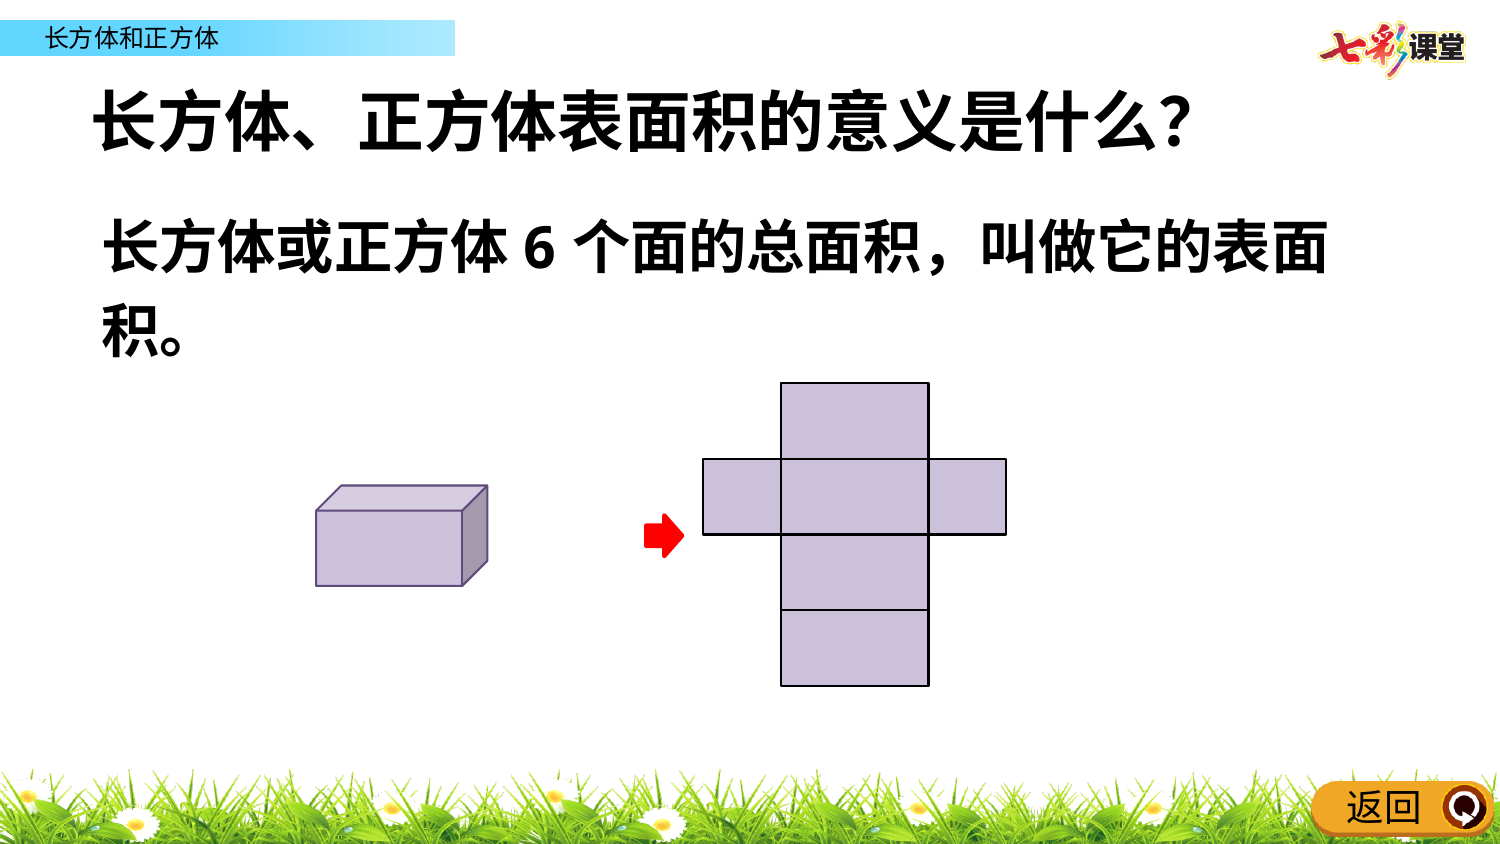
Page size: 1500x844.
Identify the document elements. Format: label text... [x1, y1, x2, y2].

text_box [645, 382, 1007, 686]
text_box [314, 483, 490, 589]
picture [0, 769, 1500, 844]
text_box 长方体、正方体表面积的意义是什么？ [79, 58, 1348, 166]
text_box 长方体或正方体6个面的总面积，叫做它的表面积。 [89, 190, 1386, 370]
picture [1316, 20, 1468, 80]
